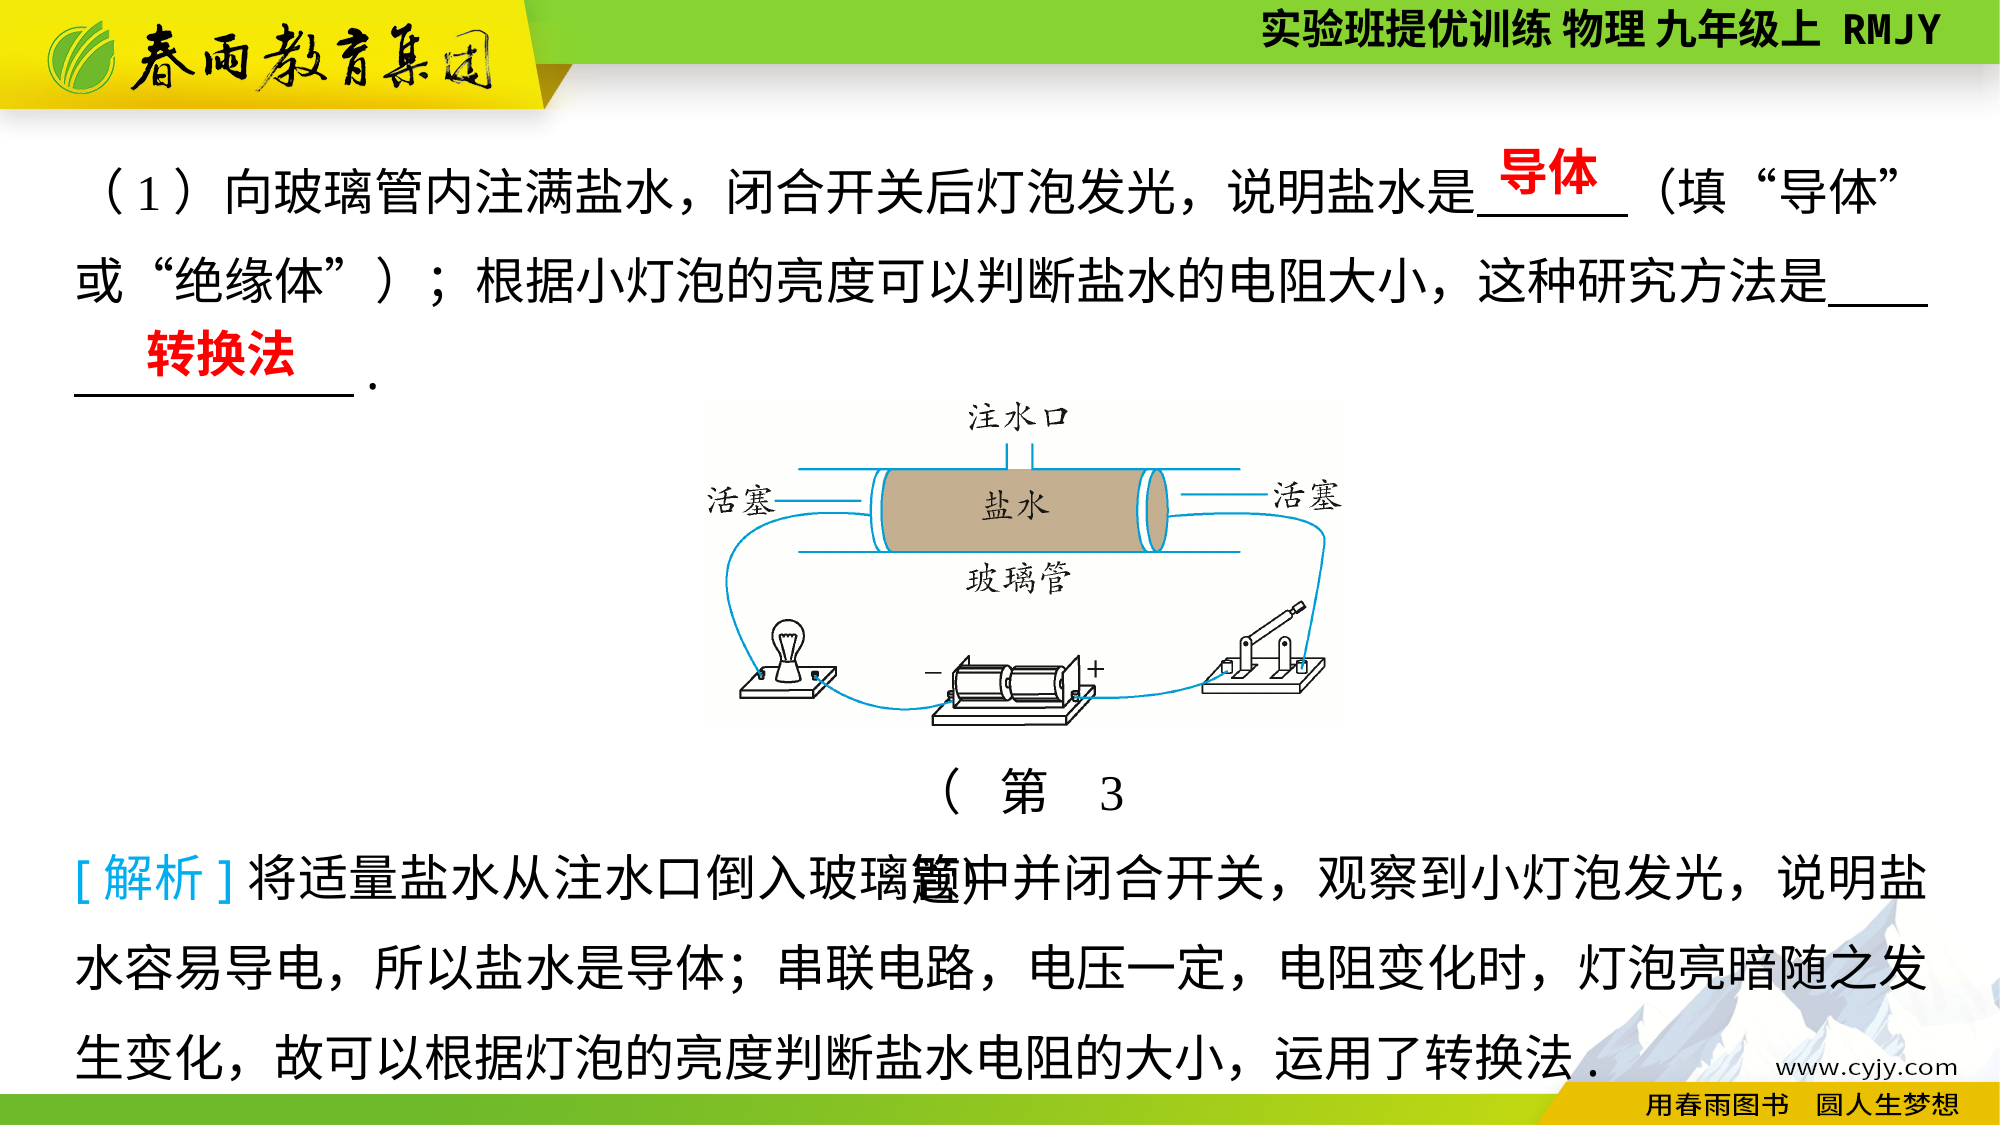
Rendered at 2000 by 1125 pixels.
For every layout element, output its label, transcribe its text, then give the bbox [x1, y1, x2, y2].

list （1）向玻璃管内注满盐水，闭合开关后灯泡发光，说明盐水是 （填“导体”或“绝缘体”）；根据小灯泡的亮度可以判断盐水的电阻大小，这种研究方法是 . [59, 122, 1944, 410]
text_box 转换法 [131, 314, 312, 390]
text_box 导体 [1483, 132, 1614, 208]
text_box （第3题） [896, 734, 1151, 808]
text_box [解析]将适量盐水从注水口倒入玻璃管中并闭合开关，观察到小灯泡发光，说明盐水容易导电，所以盐水是导体；串联电路，电压一定，电阻变化时，灯泡亮暗随之发生变化，故可以根据灯泡的亮度判断盐水电阻的大小，运用了转换法. [59, 808, 1944, 1094]
picture [0, 0, 2000, 1125]
